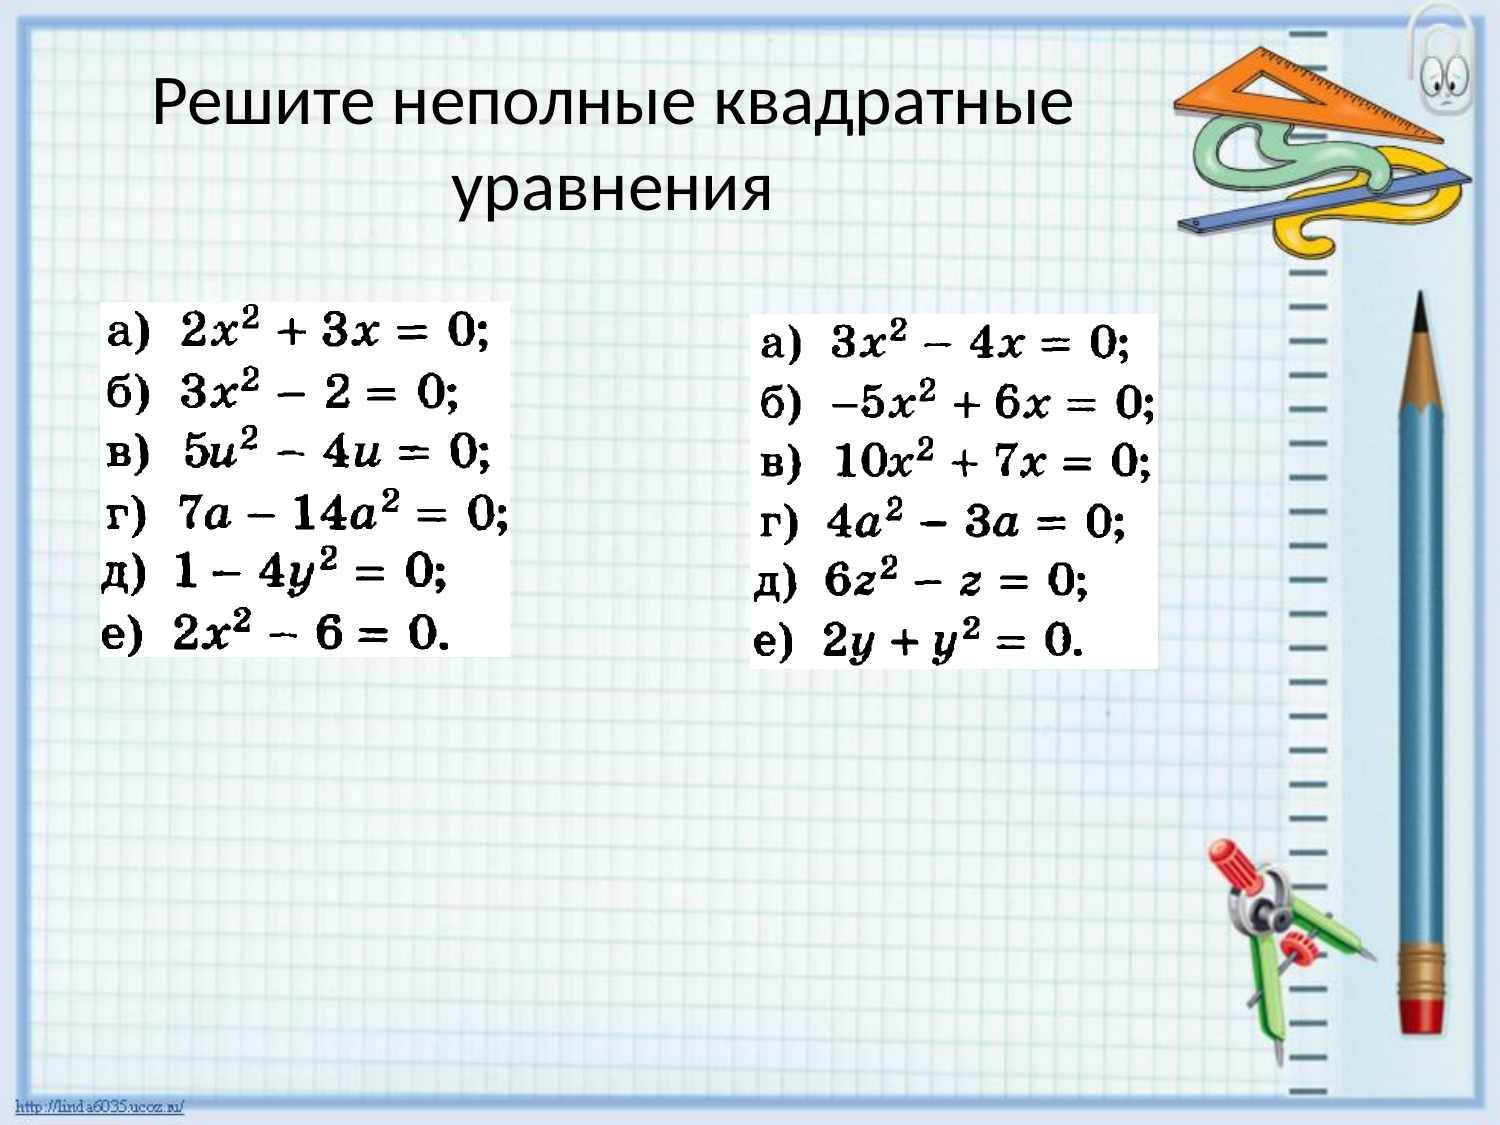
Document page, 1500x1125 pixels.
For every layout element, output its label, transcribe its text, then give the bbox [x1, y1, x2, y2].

picture [0, 0, 1500, 1125]
title Решите неполные квадратные уравнения [75, 45, 1152, 233]
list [100, 302, 511, 658]
